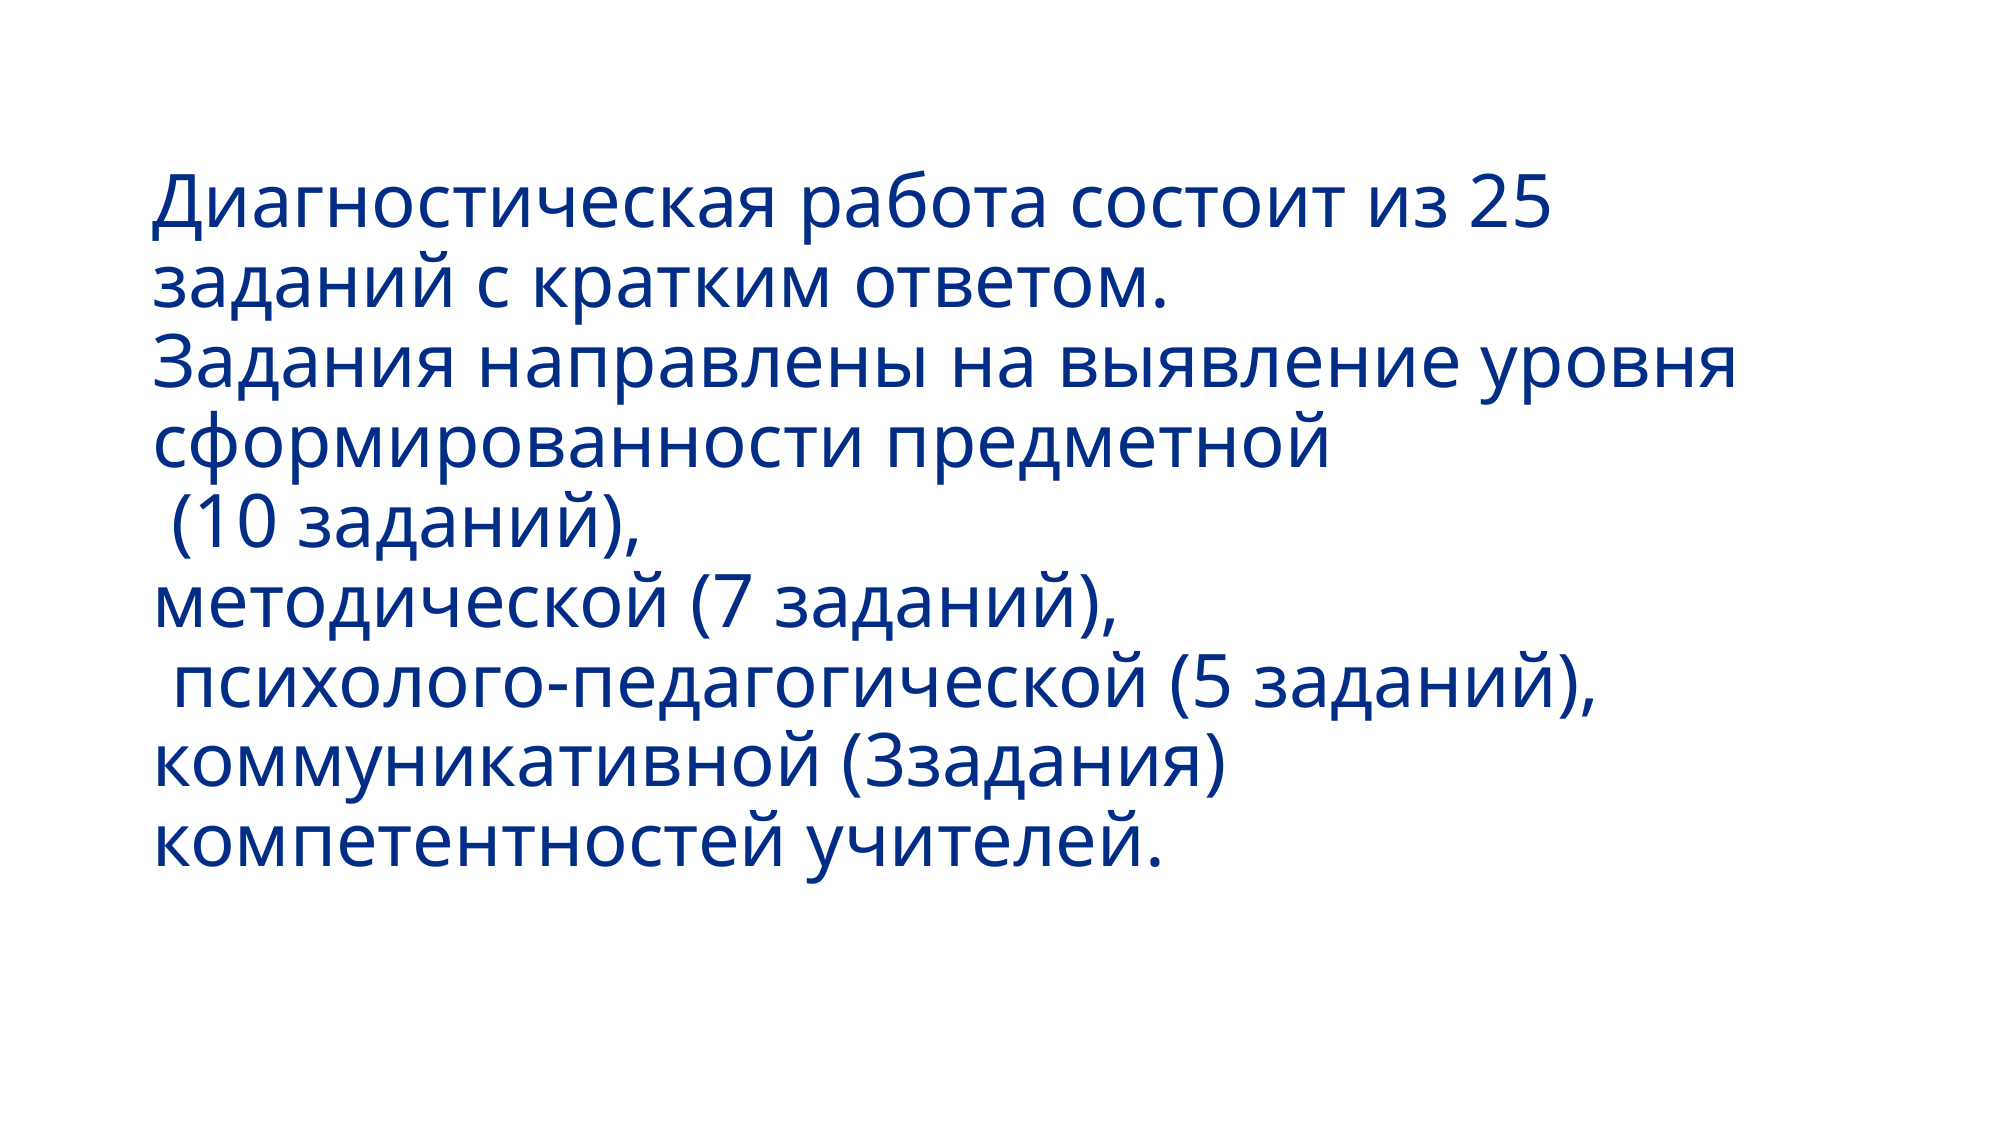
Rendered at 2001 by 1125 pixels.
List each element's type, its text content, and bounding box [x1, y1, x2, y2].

title Диагностическая работа состоит из 25 заданий с кратким ответом. Задания направлены на выявление уровня сформированности предметной (10 заданий), методической (7 заданий), психолого-педагогической (5 заданий), коммуникативной (3задания) компетентностей учителей. [137, 59, 1863, 987]
